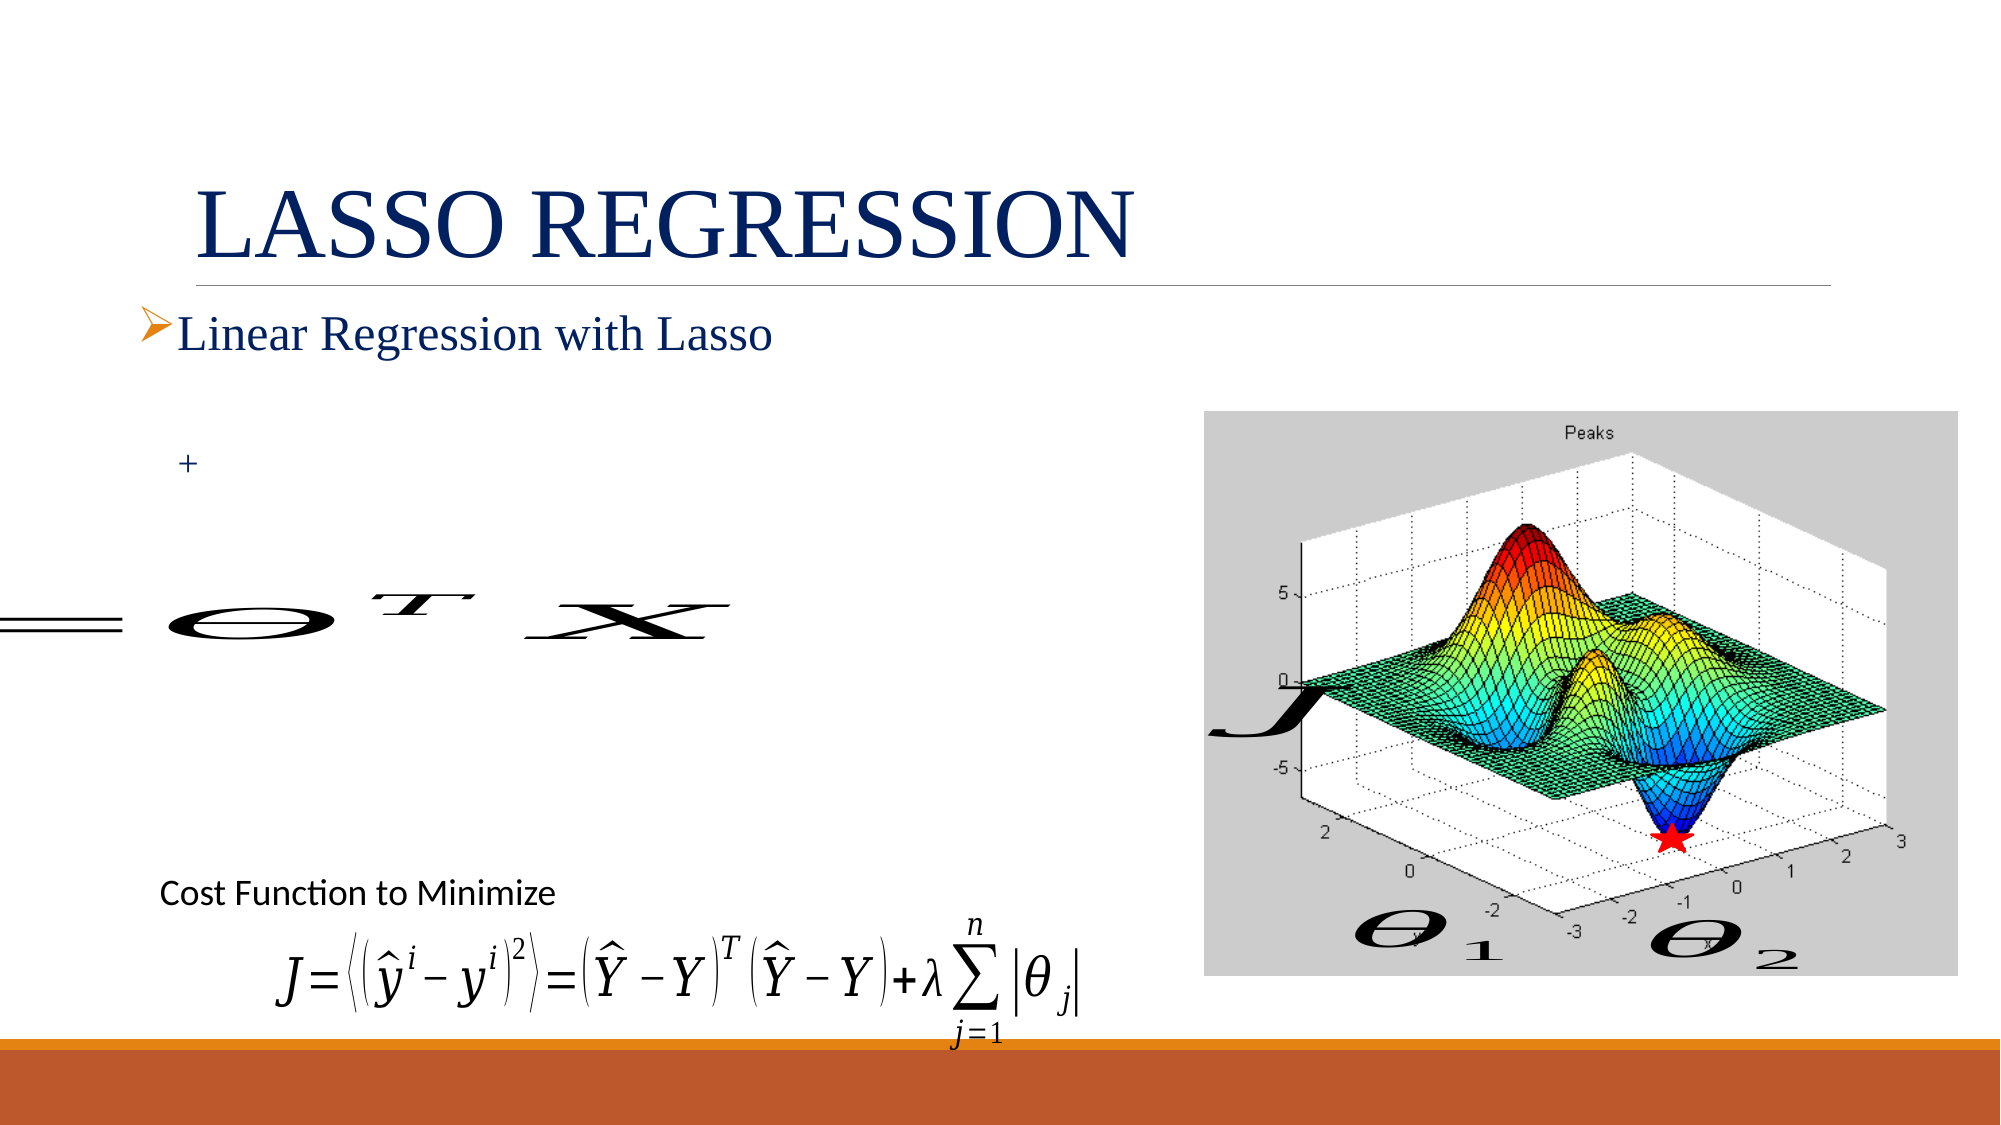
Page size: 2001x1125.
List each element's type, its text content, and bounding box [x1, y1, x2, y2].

text_box Cost Function to Minimize [145, 860, 810, 920]
list Linear Regression with Lasso [137, 299, 1863, 1046]
title LASSO REGRESSION [180, 47, 1830, 285]
picture [1204, 410, 1958, 976]
